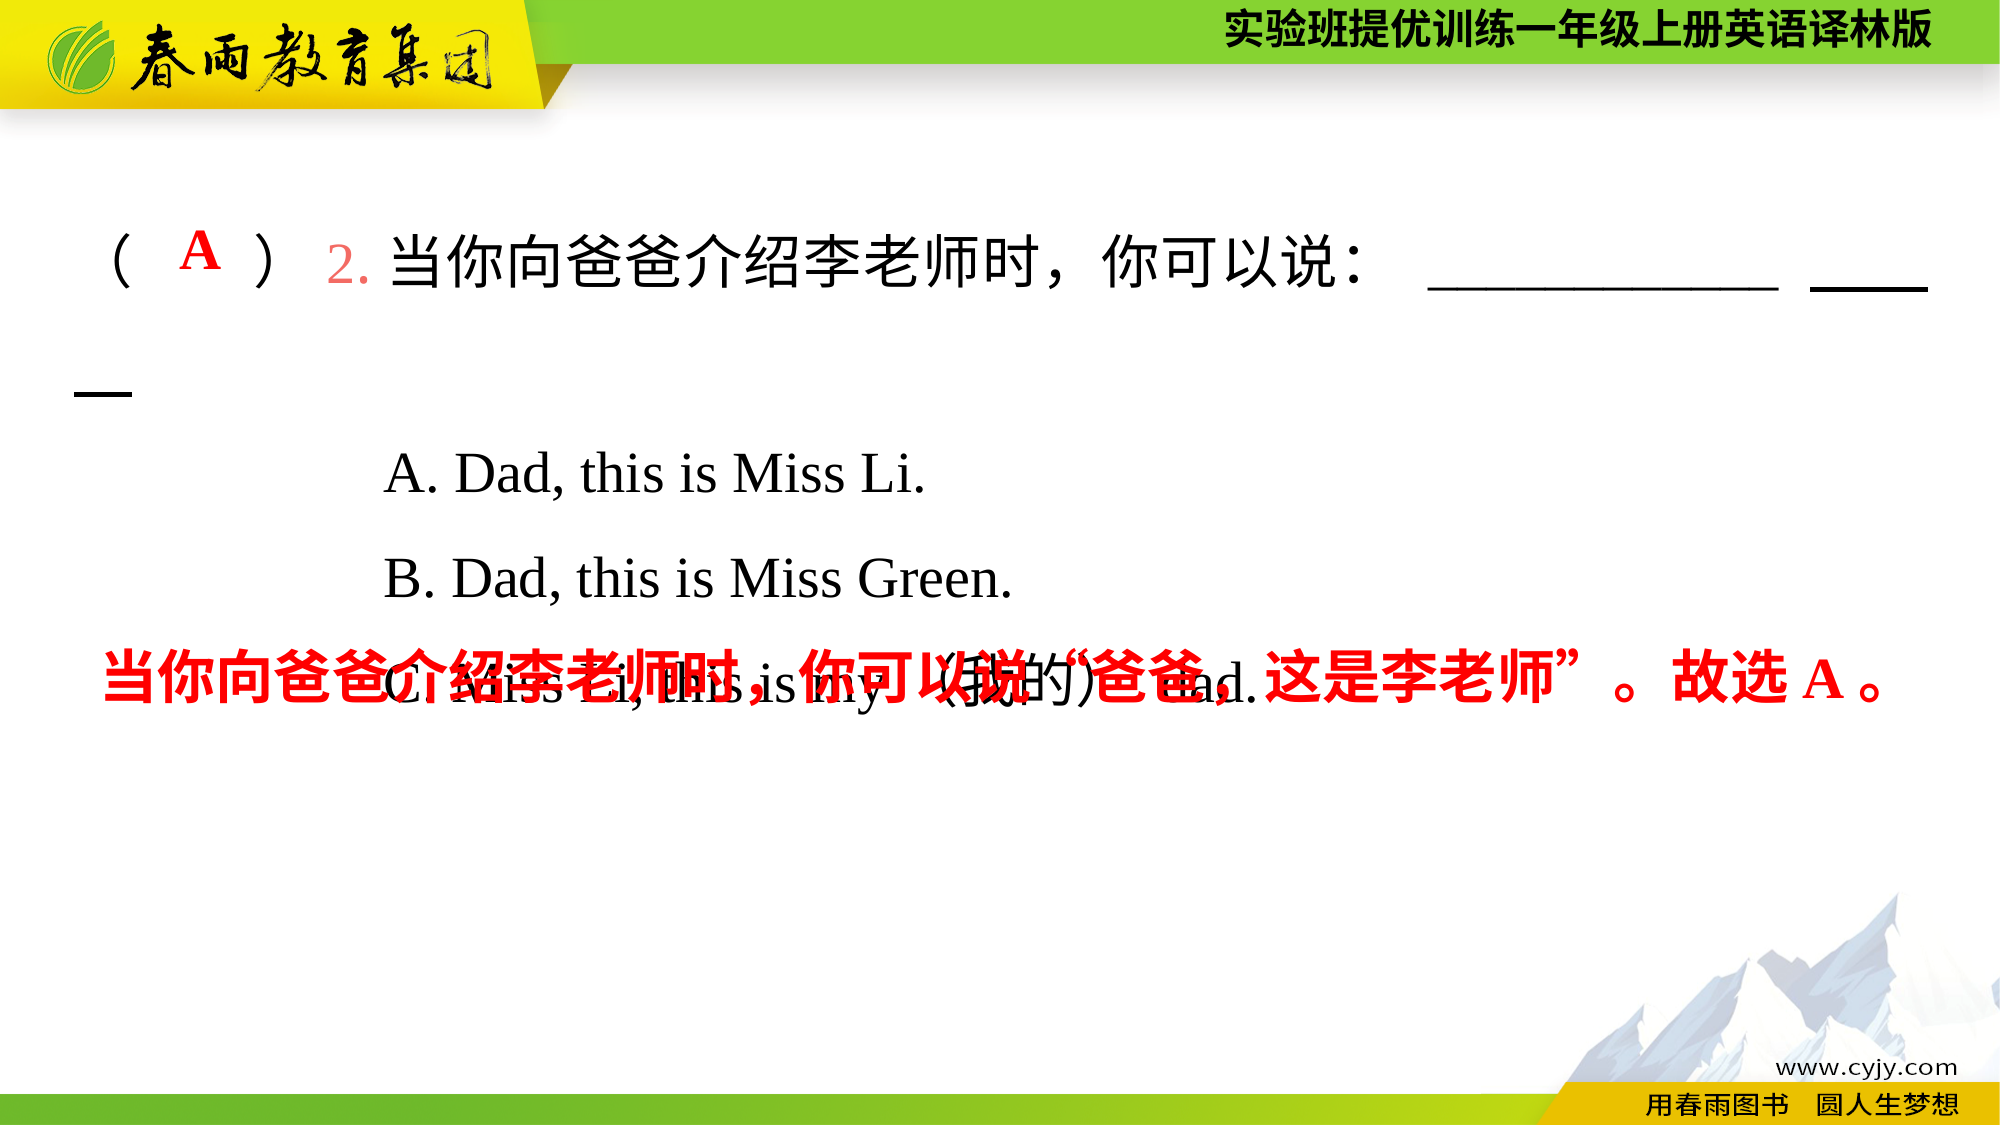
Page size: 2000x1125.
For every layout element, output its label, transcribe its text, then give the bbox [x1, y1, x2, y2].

picture [0, 0, 2000, 1125]
text_box 当你向爸爸介绍李老师时，你可以说“爸爸，这是李老师”。故选A。 [84, 597, 1969, 718]
text_box A [164, 203, 237, 289]
list （ ）2.当你向爸爸介绍李老师时，你可以说： ____________ A. Dad, this is Miss Li. B. Dad, this is Miss Green. C. Miss Li, this is my（我的） dad. [59, 182, 1944, 622]
